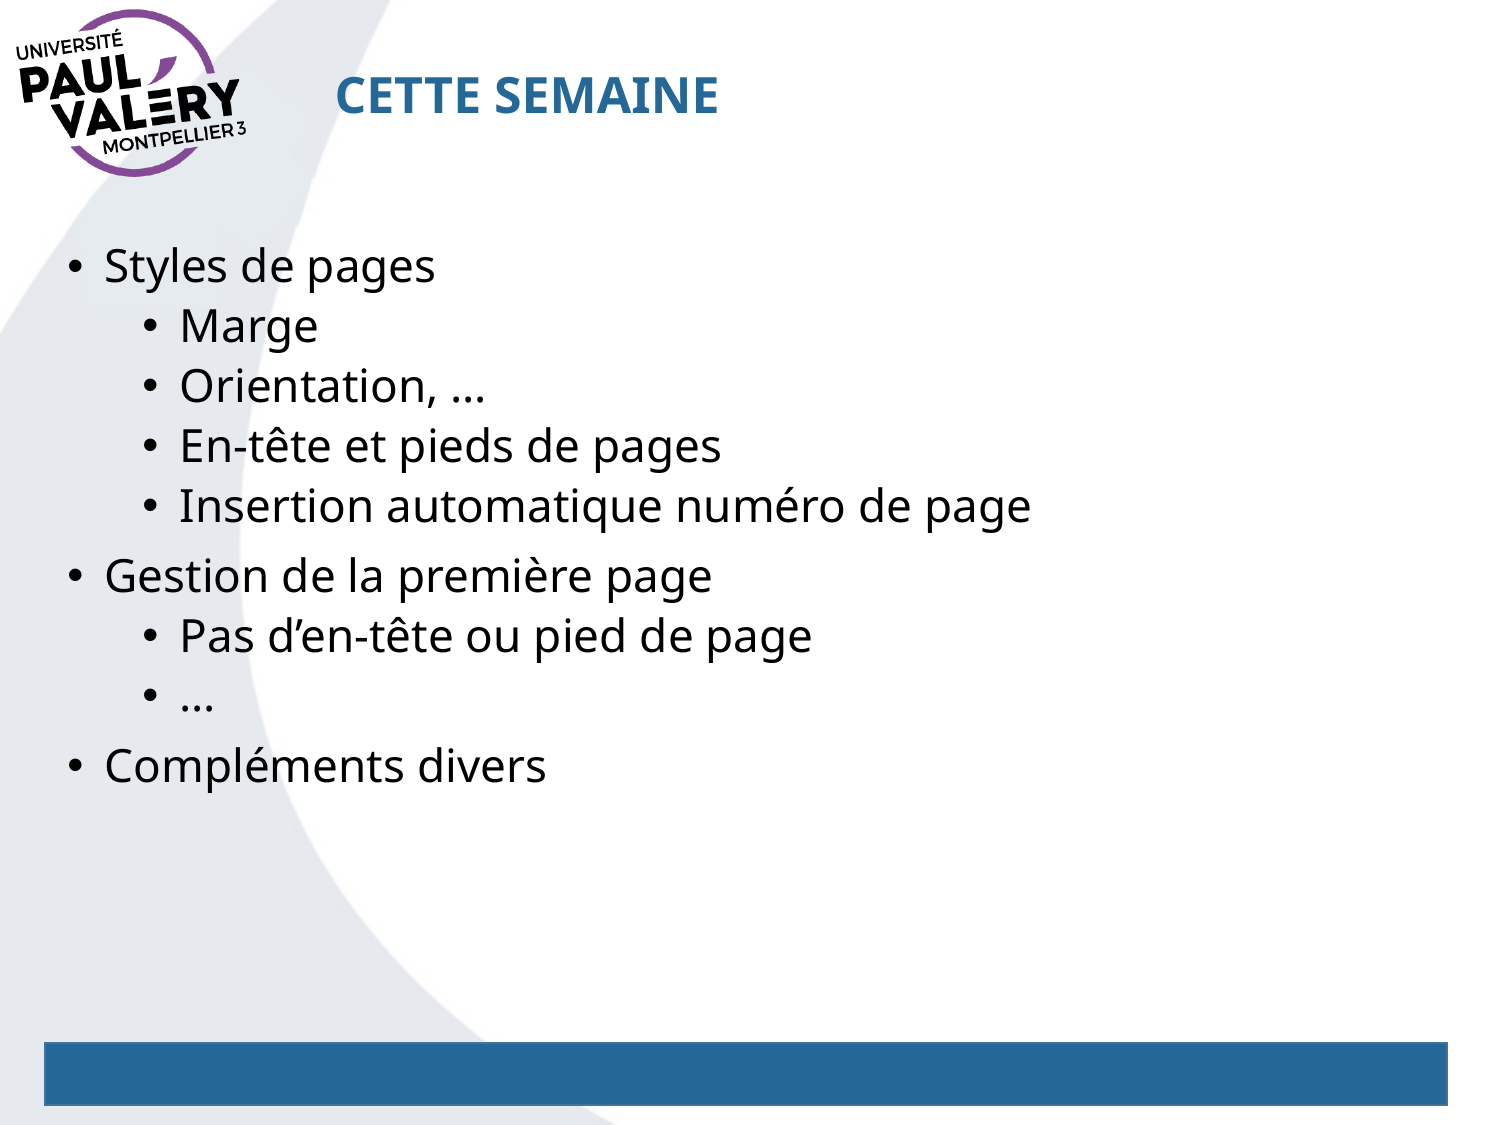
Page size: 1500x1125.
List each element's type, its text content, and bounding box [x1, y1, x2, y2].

list Styles de pages Marge Orientation, … En-tête et pieds de pages Insertion automatique numéro de page Gestion de la première page Pas d’en-tête ou pied de page … Compléments divers [52, 235, 1446, 1001]
picture [0, 0, 1500, 1125]
title Cette Semaine [319, 28, 1446, 168]
